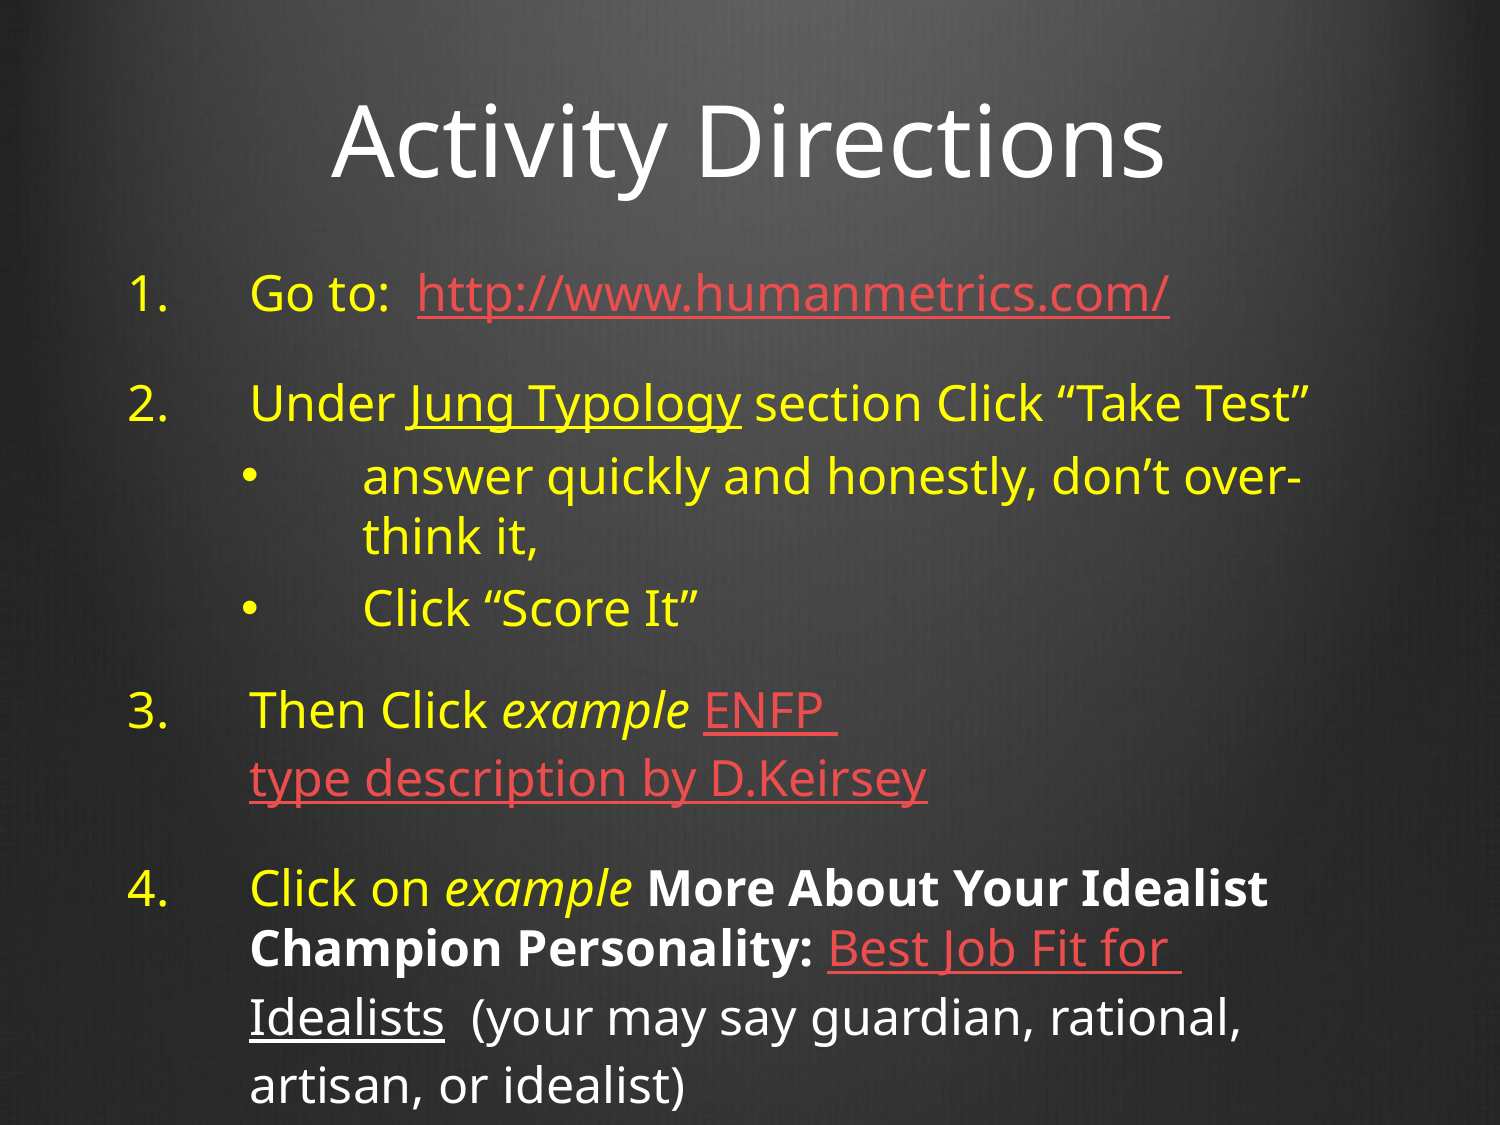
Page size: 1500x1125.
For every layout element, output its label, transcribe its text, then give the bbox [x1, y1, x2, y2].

title Activity Directions [112, 19, 1388, 254]
list Go to: http://www.humanmetrics.com/ Under Jung Typology section Click “Take Test” answer quickly and honestly, don’t over-think it, Click “Score It” Then Click example ENFP type description by D.Keirsey Click on example More About Your Idealist Champion Personality: Best Job Fit for Idealists (your may say guardian, rational, artisan, or idealist) [112, 254, 1388, 1005]
